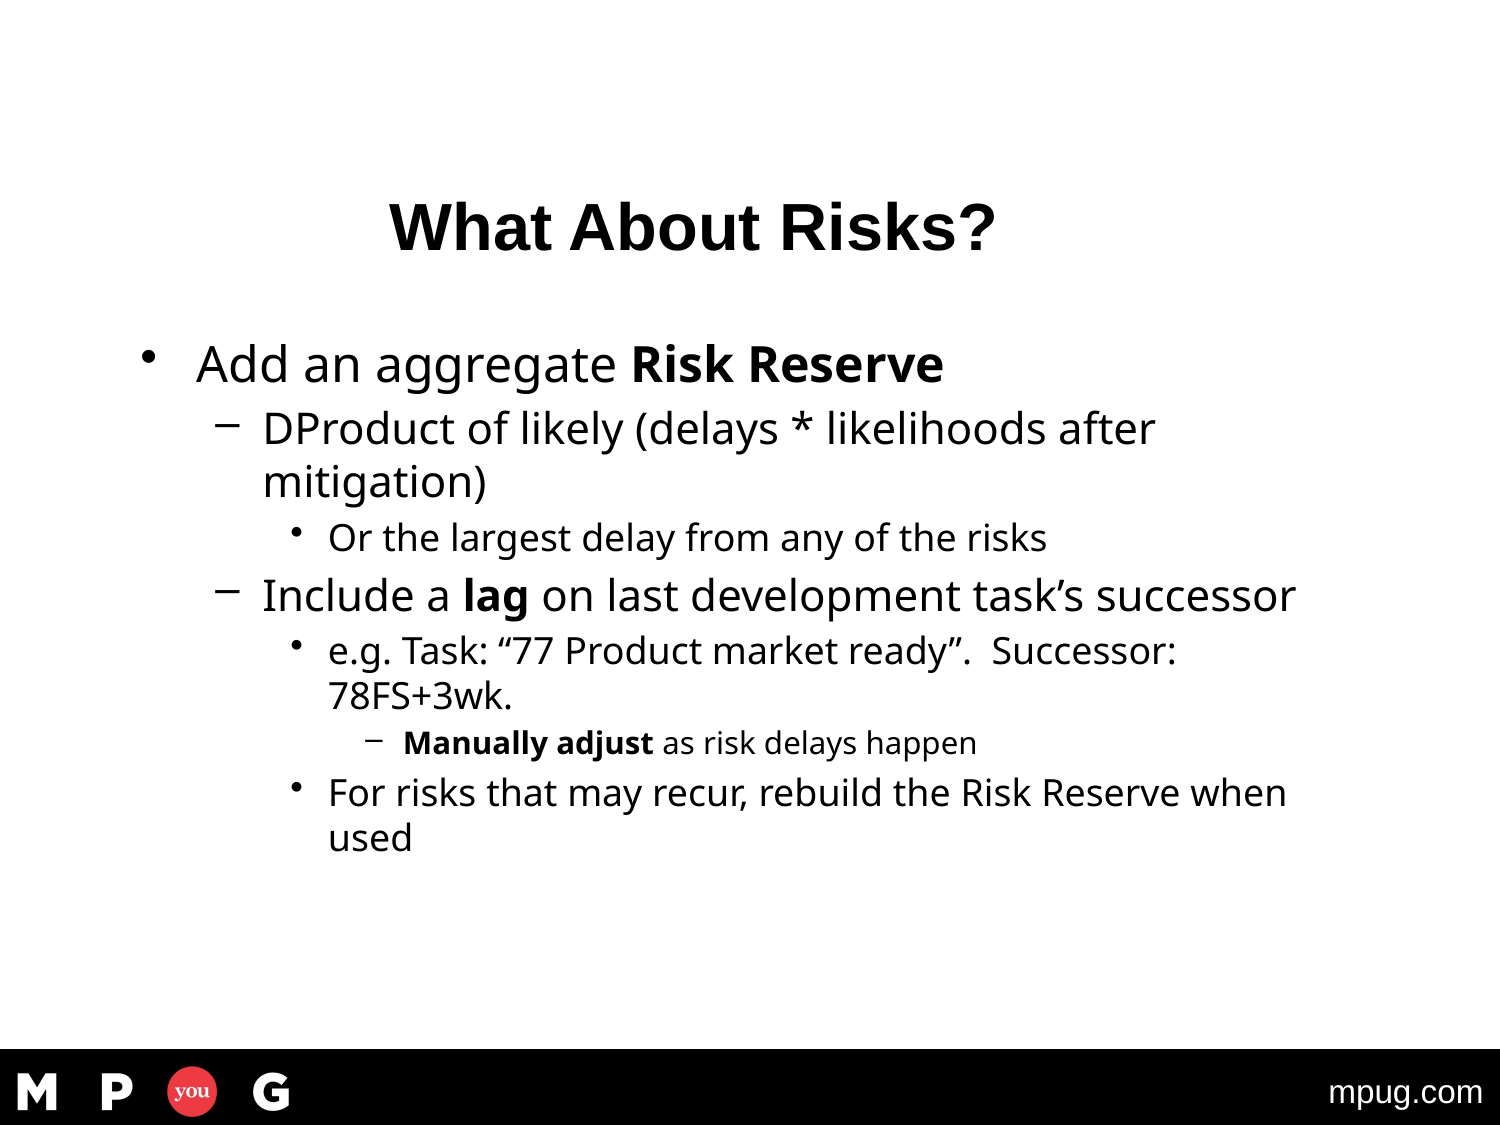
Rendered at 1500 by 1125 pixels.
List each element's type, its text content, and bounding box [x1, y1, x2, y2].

list Add an aggregate Risk Reserve DProduct of likely (delays * likelihoods after mitigation) Or the largest delay from any of the risks Include a lag on last development task’s successor e.g. Task: “77 Product market ready”. Successor: 78FS+3wk. Manually adjust as risk delays happen For risks that may recur, rebuild the Risk Reserve when used [125, 324, 1363, 973]
picture [15, 1065, 291, 1119]
text_box What About Risks? [375, 176, 1088, 272]
